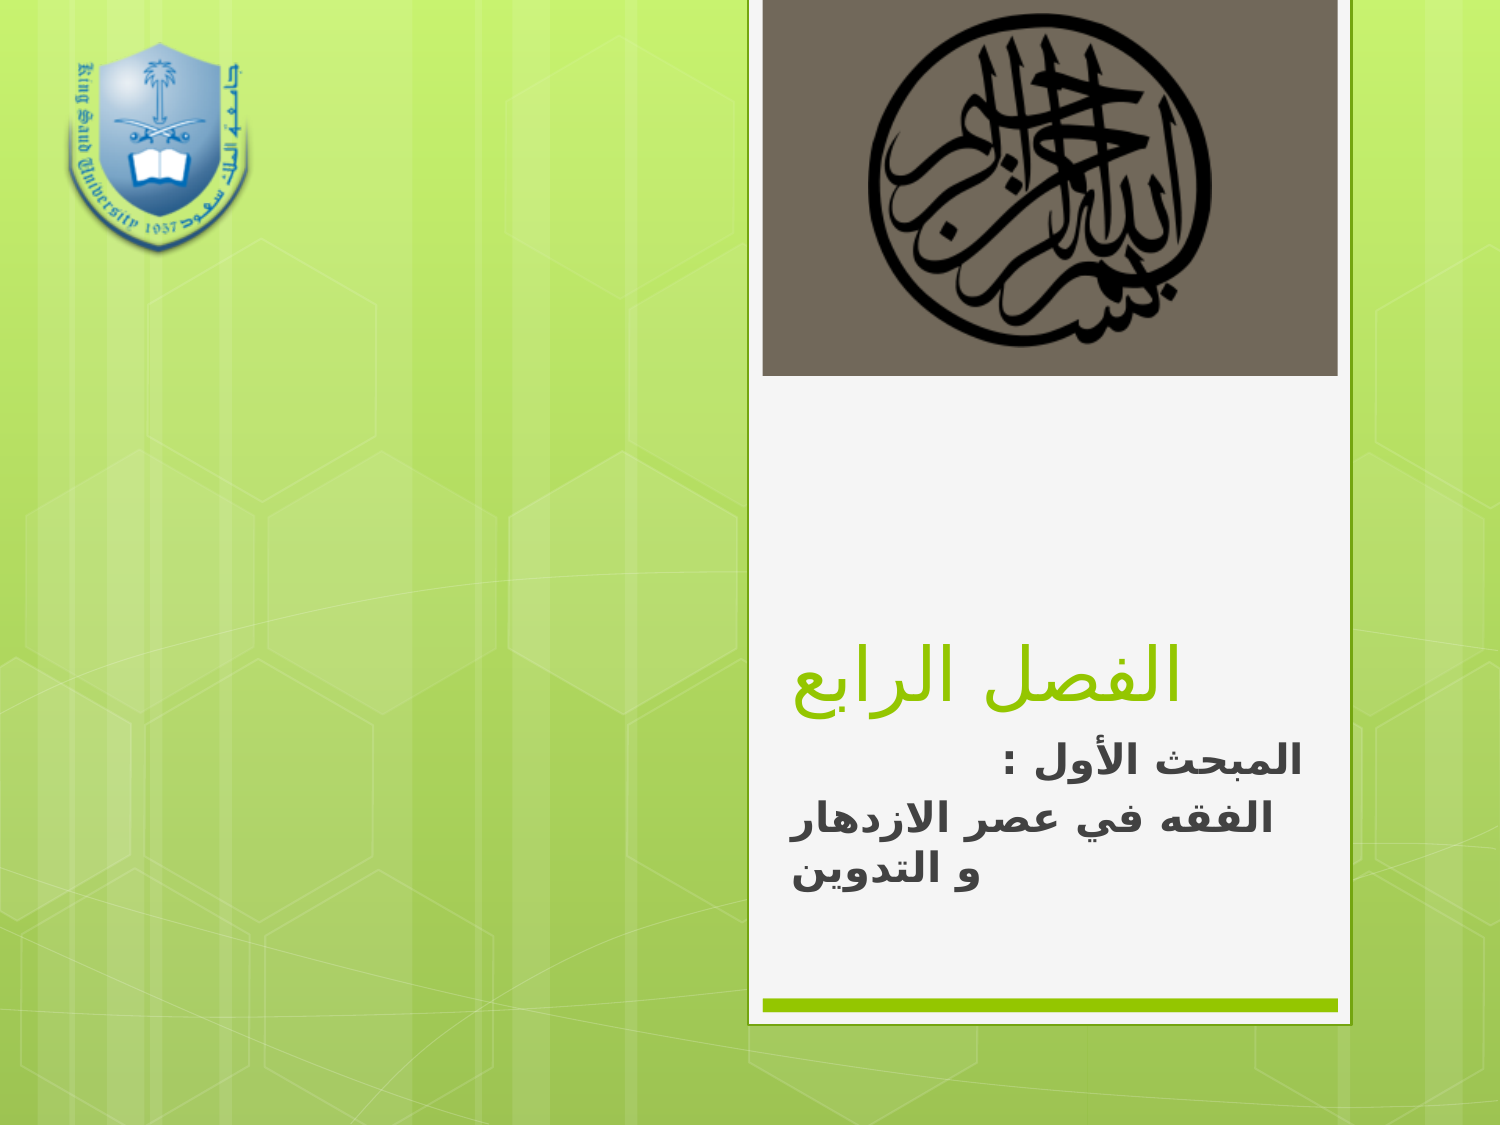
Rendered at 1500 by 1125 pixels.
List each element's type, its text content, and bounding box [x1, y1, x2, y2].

title الفصل الرابع [776, 444, 1320, 724]
picture [41, 30, 276, 266]
subtitle المبحث الأول : الفقه في عصر الازدهار و التدوين [776, 725, 1320, 933]
picture [867, 12, 1213, 348]
